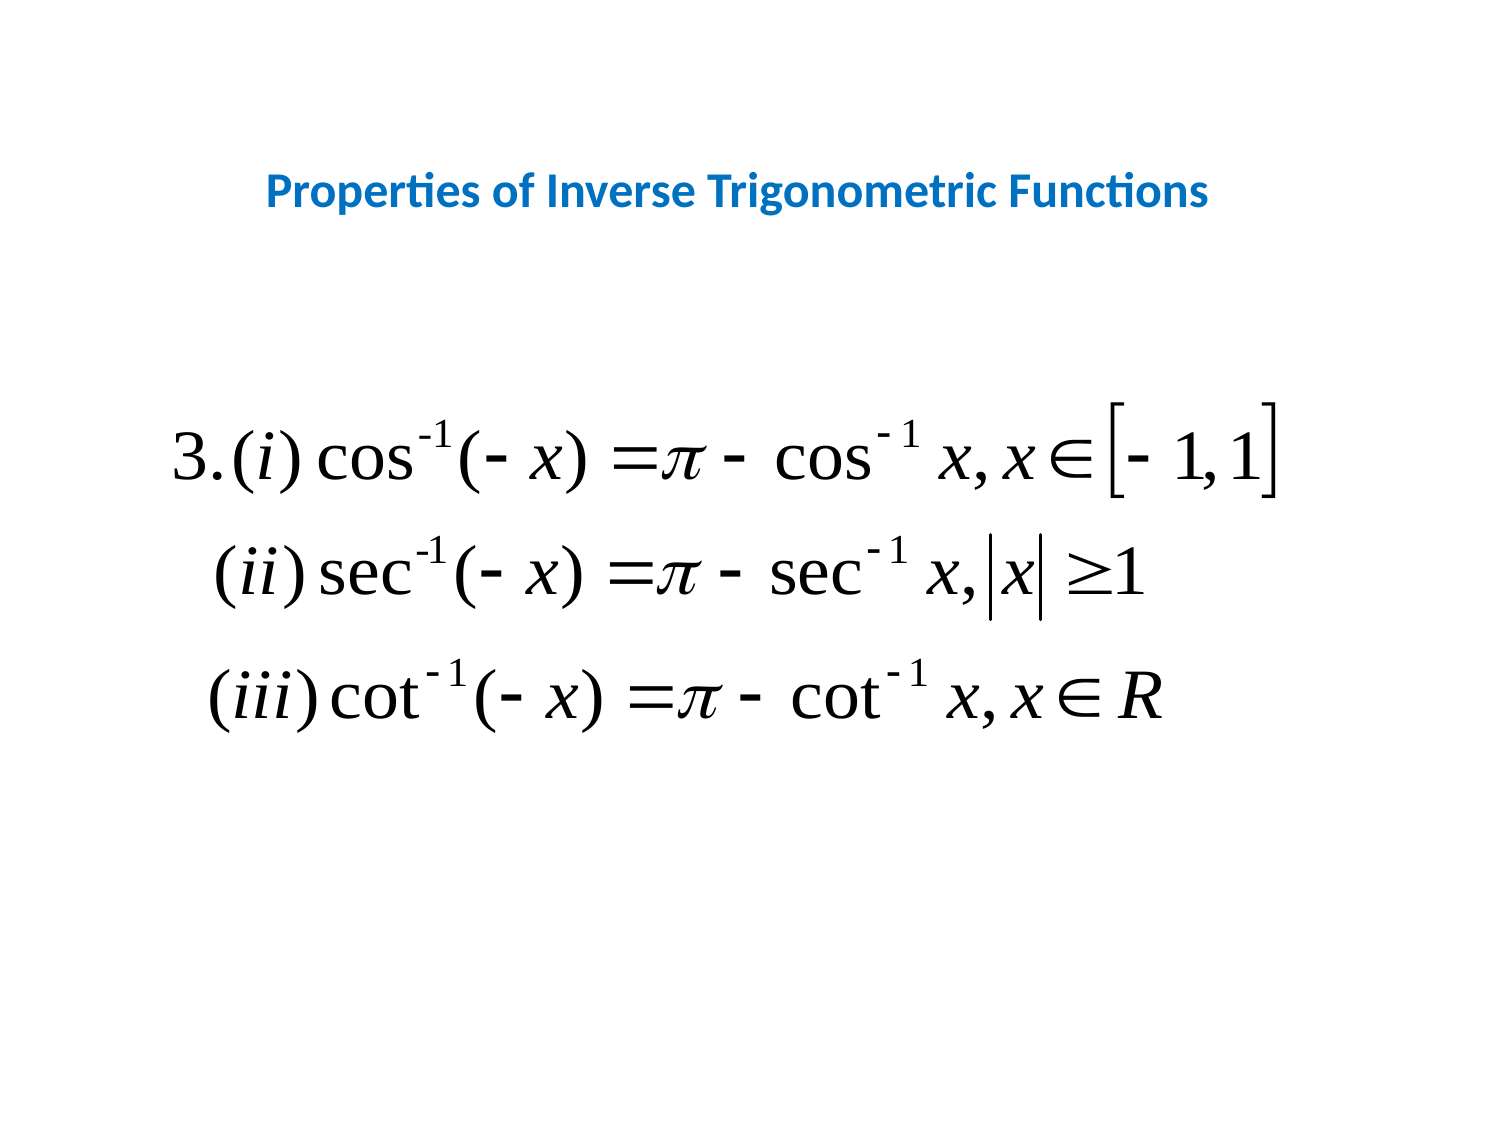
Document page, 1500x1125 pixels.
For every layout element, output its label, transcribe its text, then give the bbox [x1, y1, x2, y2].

text_box Properties of Inverse Trigonometric Functions [237, 149, 1238, 225]
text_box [162, 399, 1288, 749]
